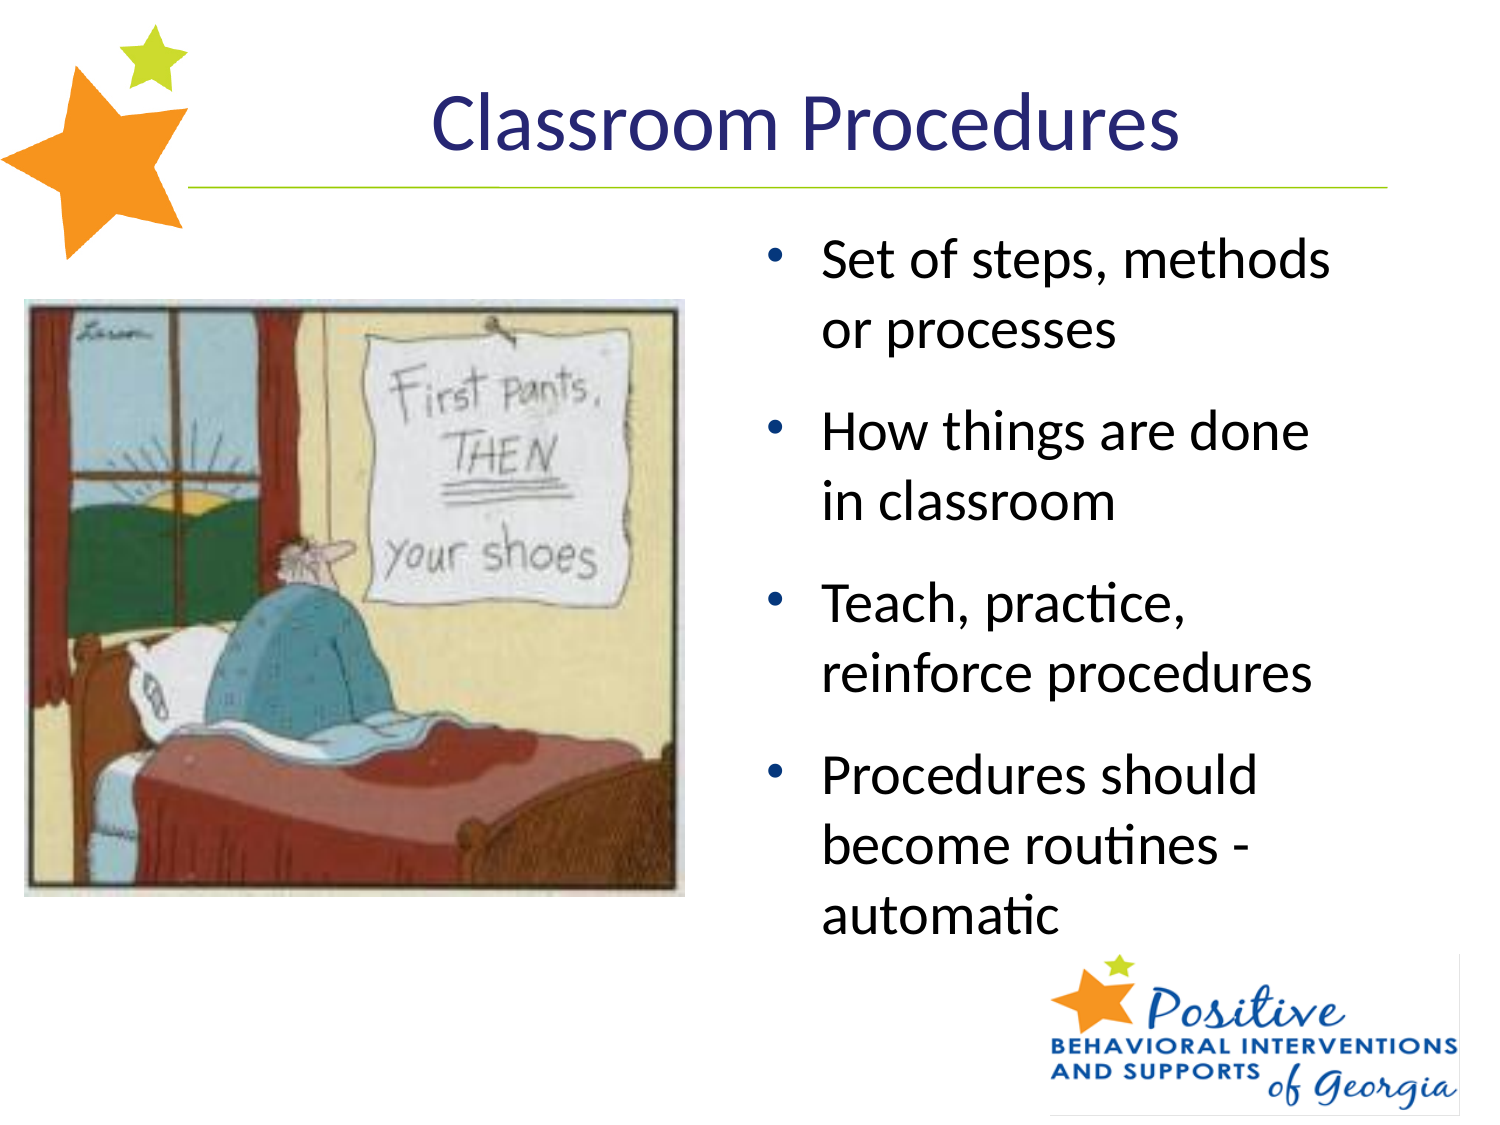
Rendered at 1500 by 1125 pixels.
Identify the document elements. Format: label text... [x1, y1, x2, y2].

list Set of steps, methods or processes How things are done in classroom Teach, practice, reinforce procedures Procedures should become routines - automatic [750, 212, 1375, 913]
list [24, 299, 686, 898]
picture [1050, 954, 1461, 1117]
picture [0, 24, 188, 260]
title Classroom Procedures [200, 24, 1413, 175]
